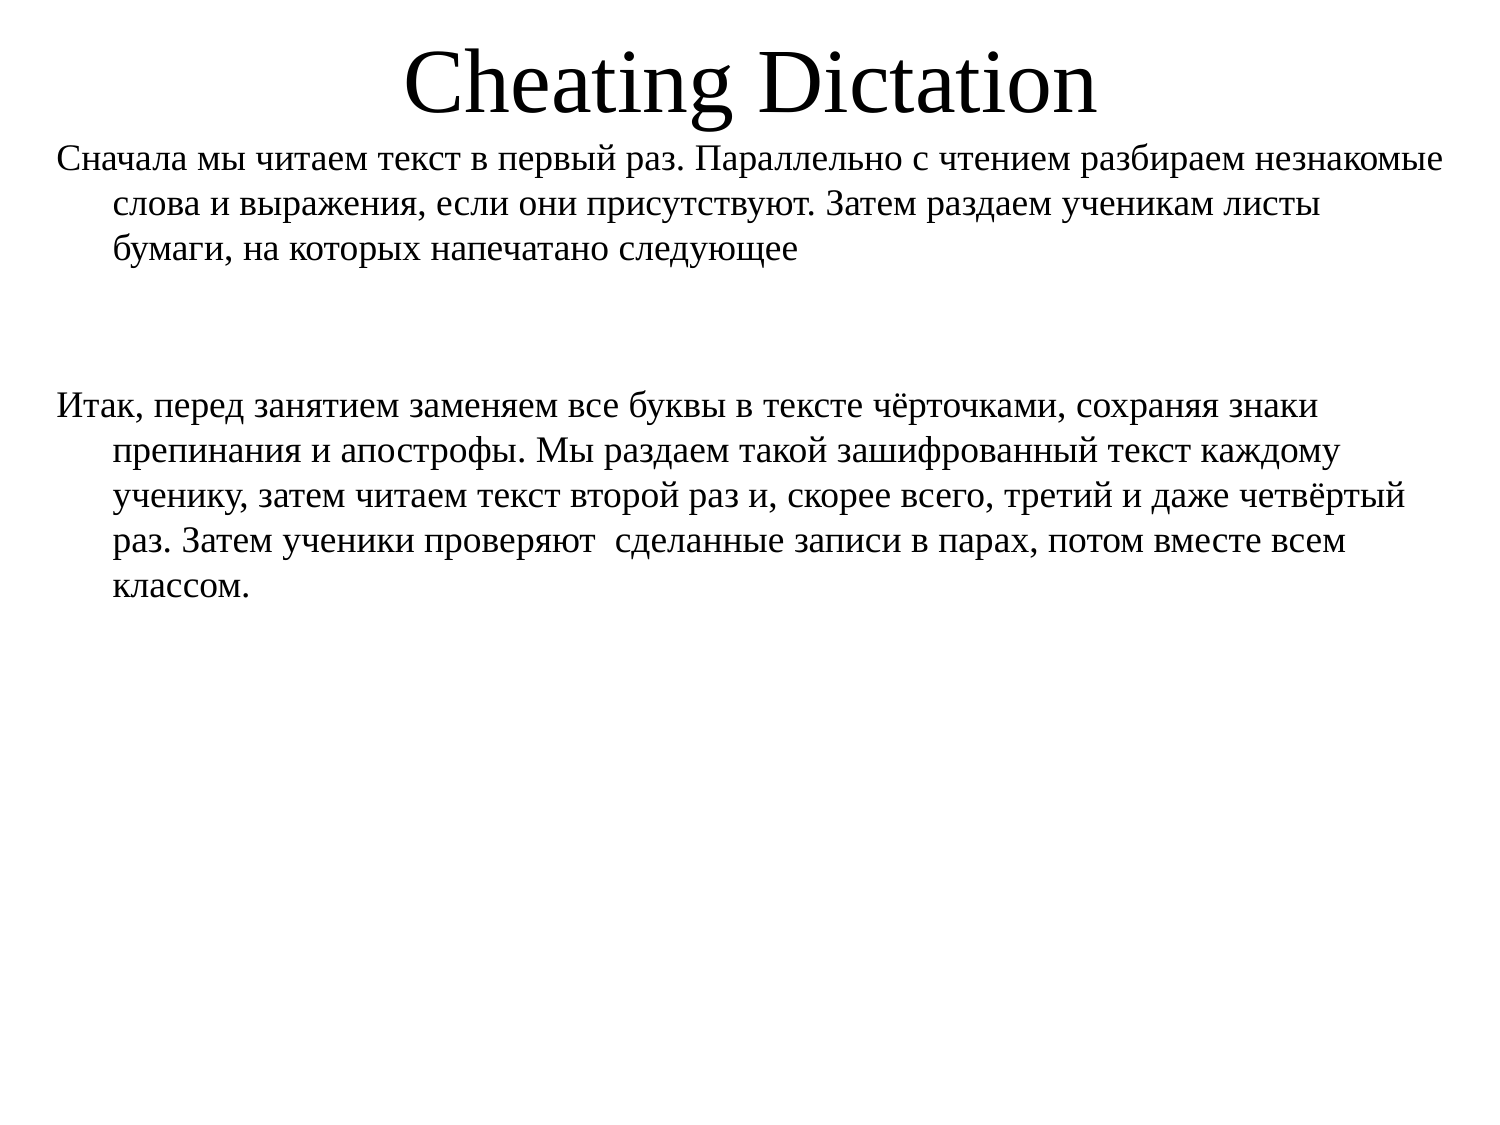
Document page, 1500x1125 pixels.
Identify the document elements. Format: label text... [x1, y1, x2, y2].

title Cheating Dictation [76, 0, 1427, 125]
list Сначала мы читаем текст в первый раз. Параллельно с чтением разбираем незнакомые слова и выражения, если они присутствуют. Затем раздаем ученикам листы бумаги, на которых напечатано следующее Итак, перед занятием заменяем все буквы в тексте чёрточками, сохраняя знаки препинания и апострофы. Мы раздаем такой зашифрованный текст каждому ученику, затем читаем текст второй раз и, скорее всего, третий и даже четвёртый раз. Затем ученики проверяют сделанные записи в парах, потом вместе всем классом. [41, 125, 1463, 868]
